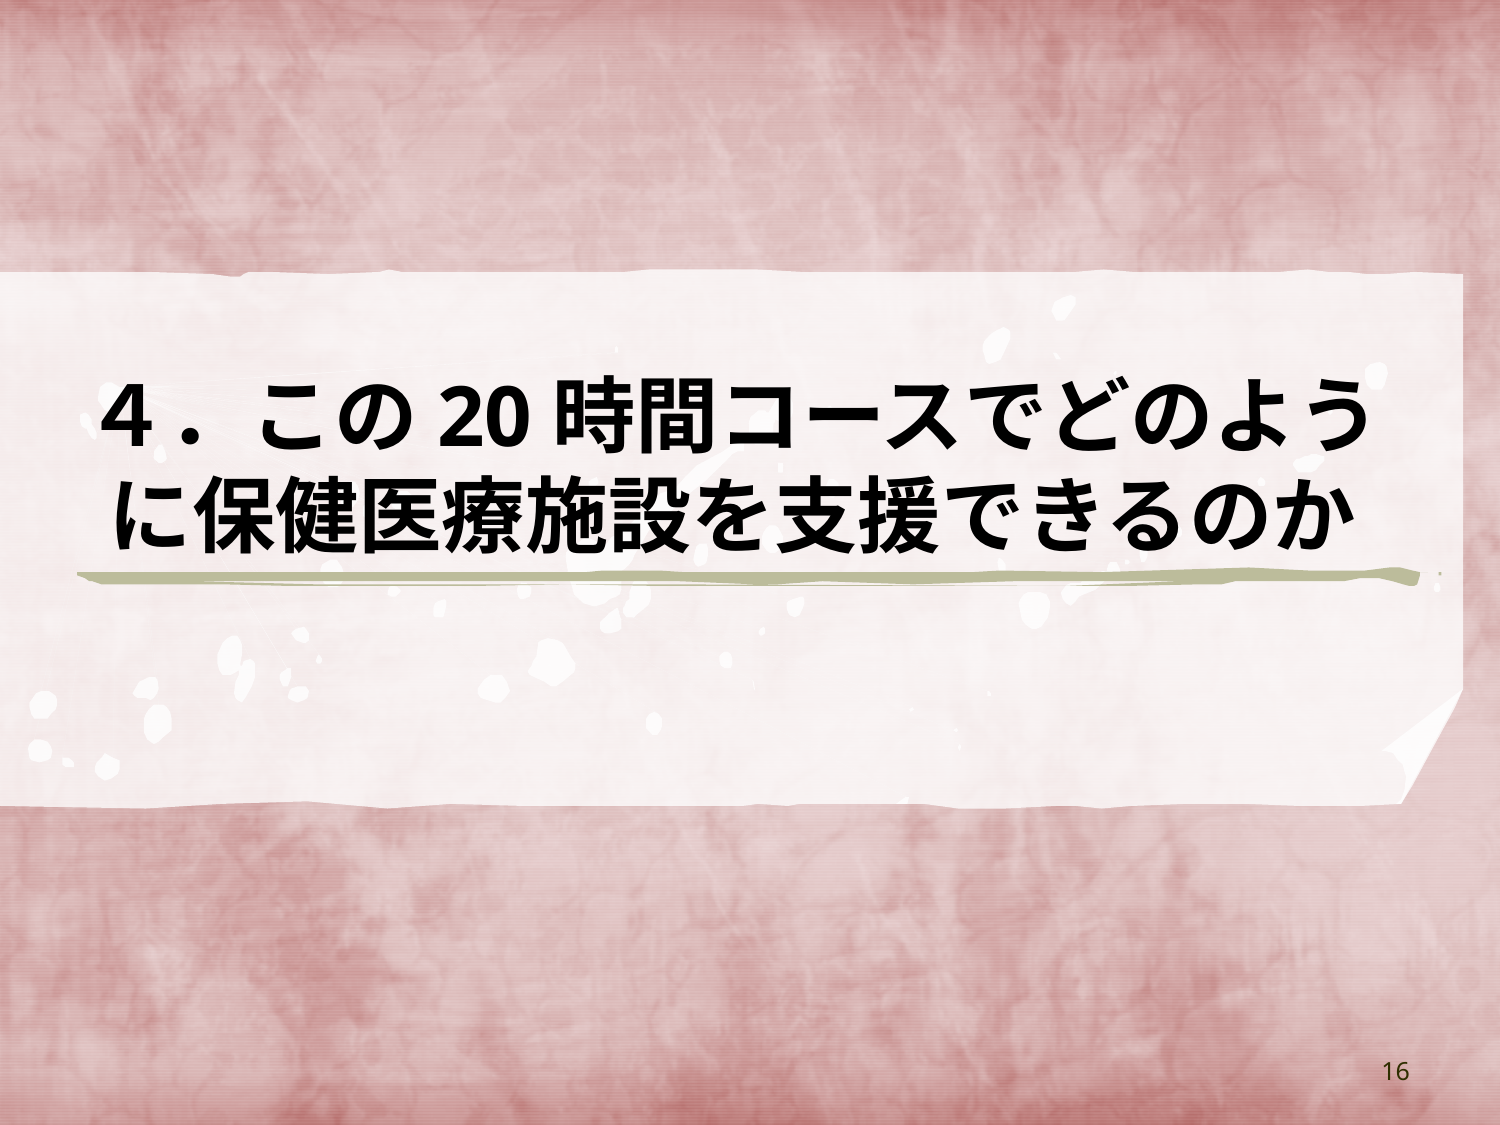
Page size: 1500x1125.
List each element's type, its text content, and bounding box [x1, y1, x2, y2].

title ４．この20時間コースでどのように保健医療施設を支援できるのか [58, 351, 1407, 575]
slide_number 16 [1074, 1042, 1425, 1103]
